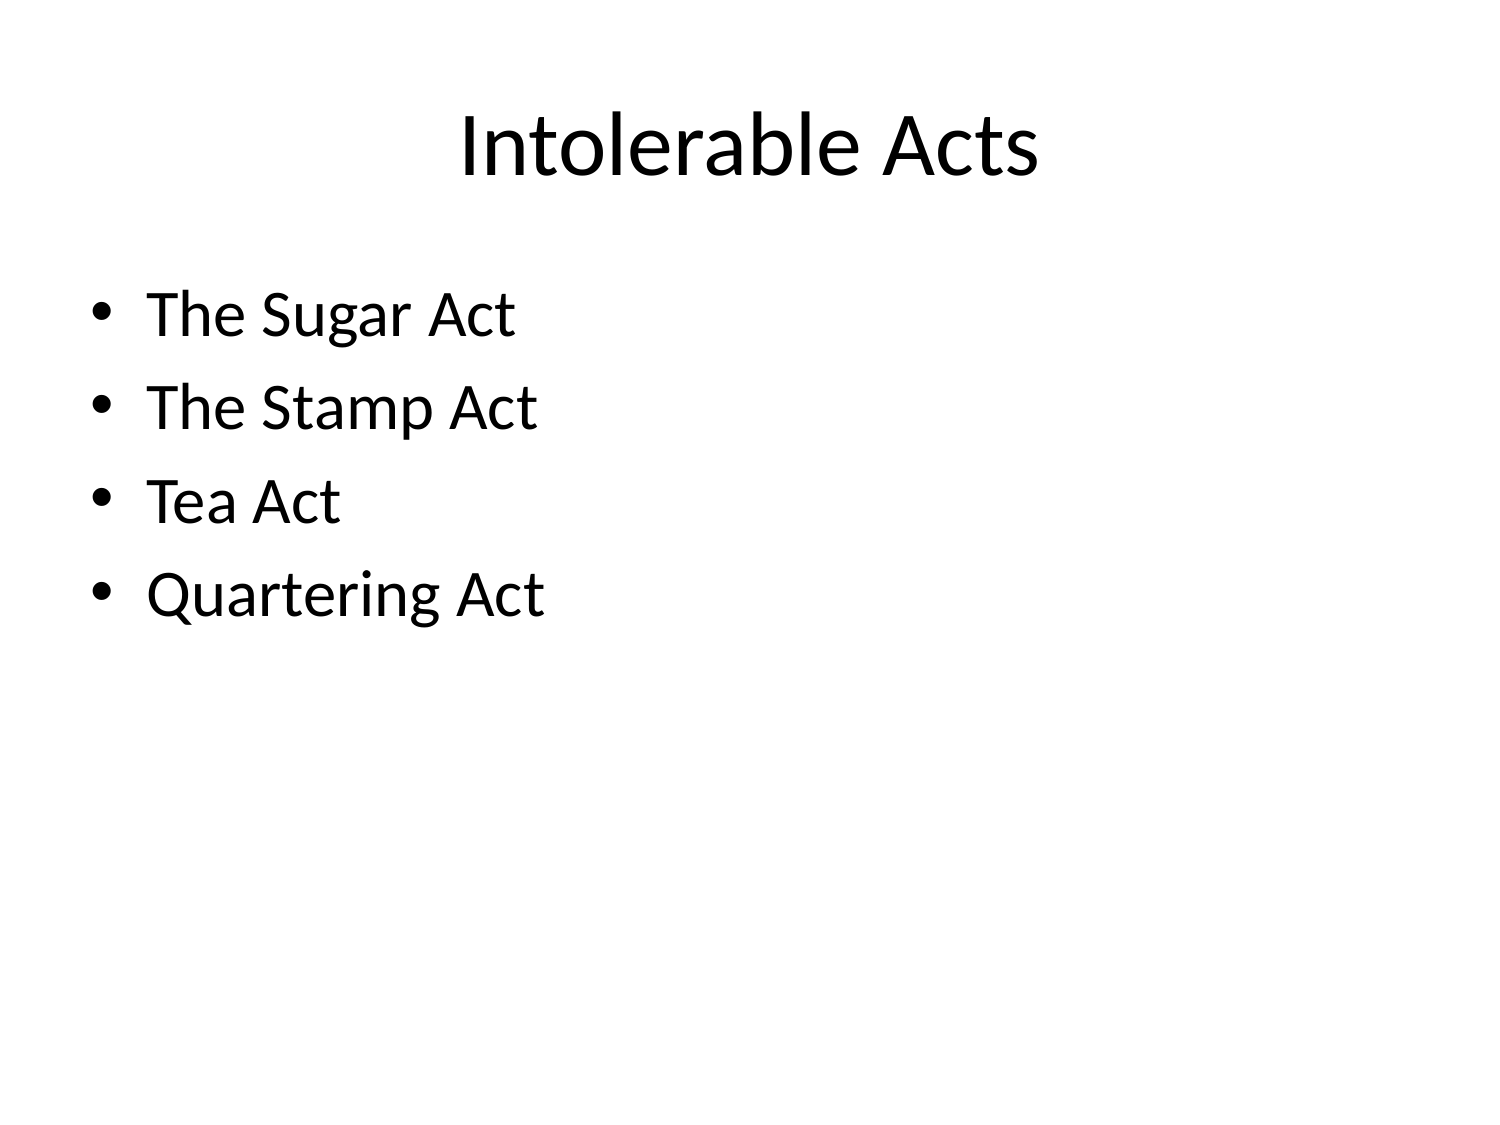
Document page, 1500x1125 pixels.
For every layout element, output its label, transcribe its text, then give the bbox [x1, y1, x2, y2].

list The Sugar Act The Stamp Act Tea Act Quartering Act [75, 262, 1425, 1005]
title Intolerable Acts [75, 45, 1425, 233]
